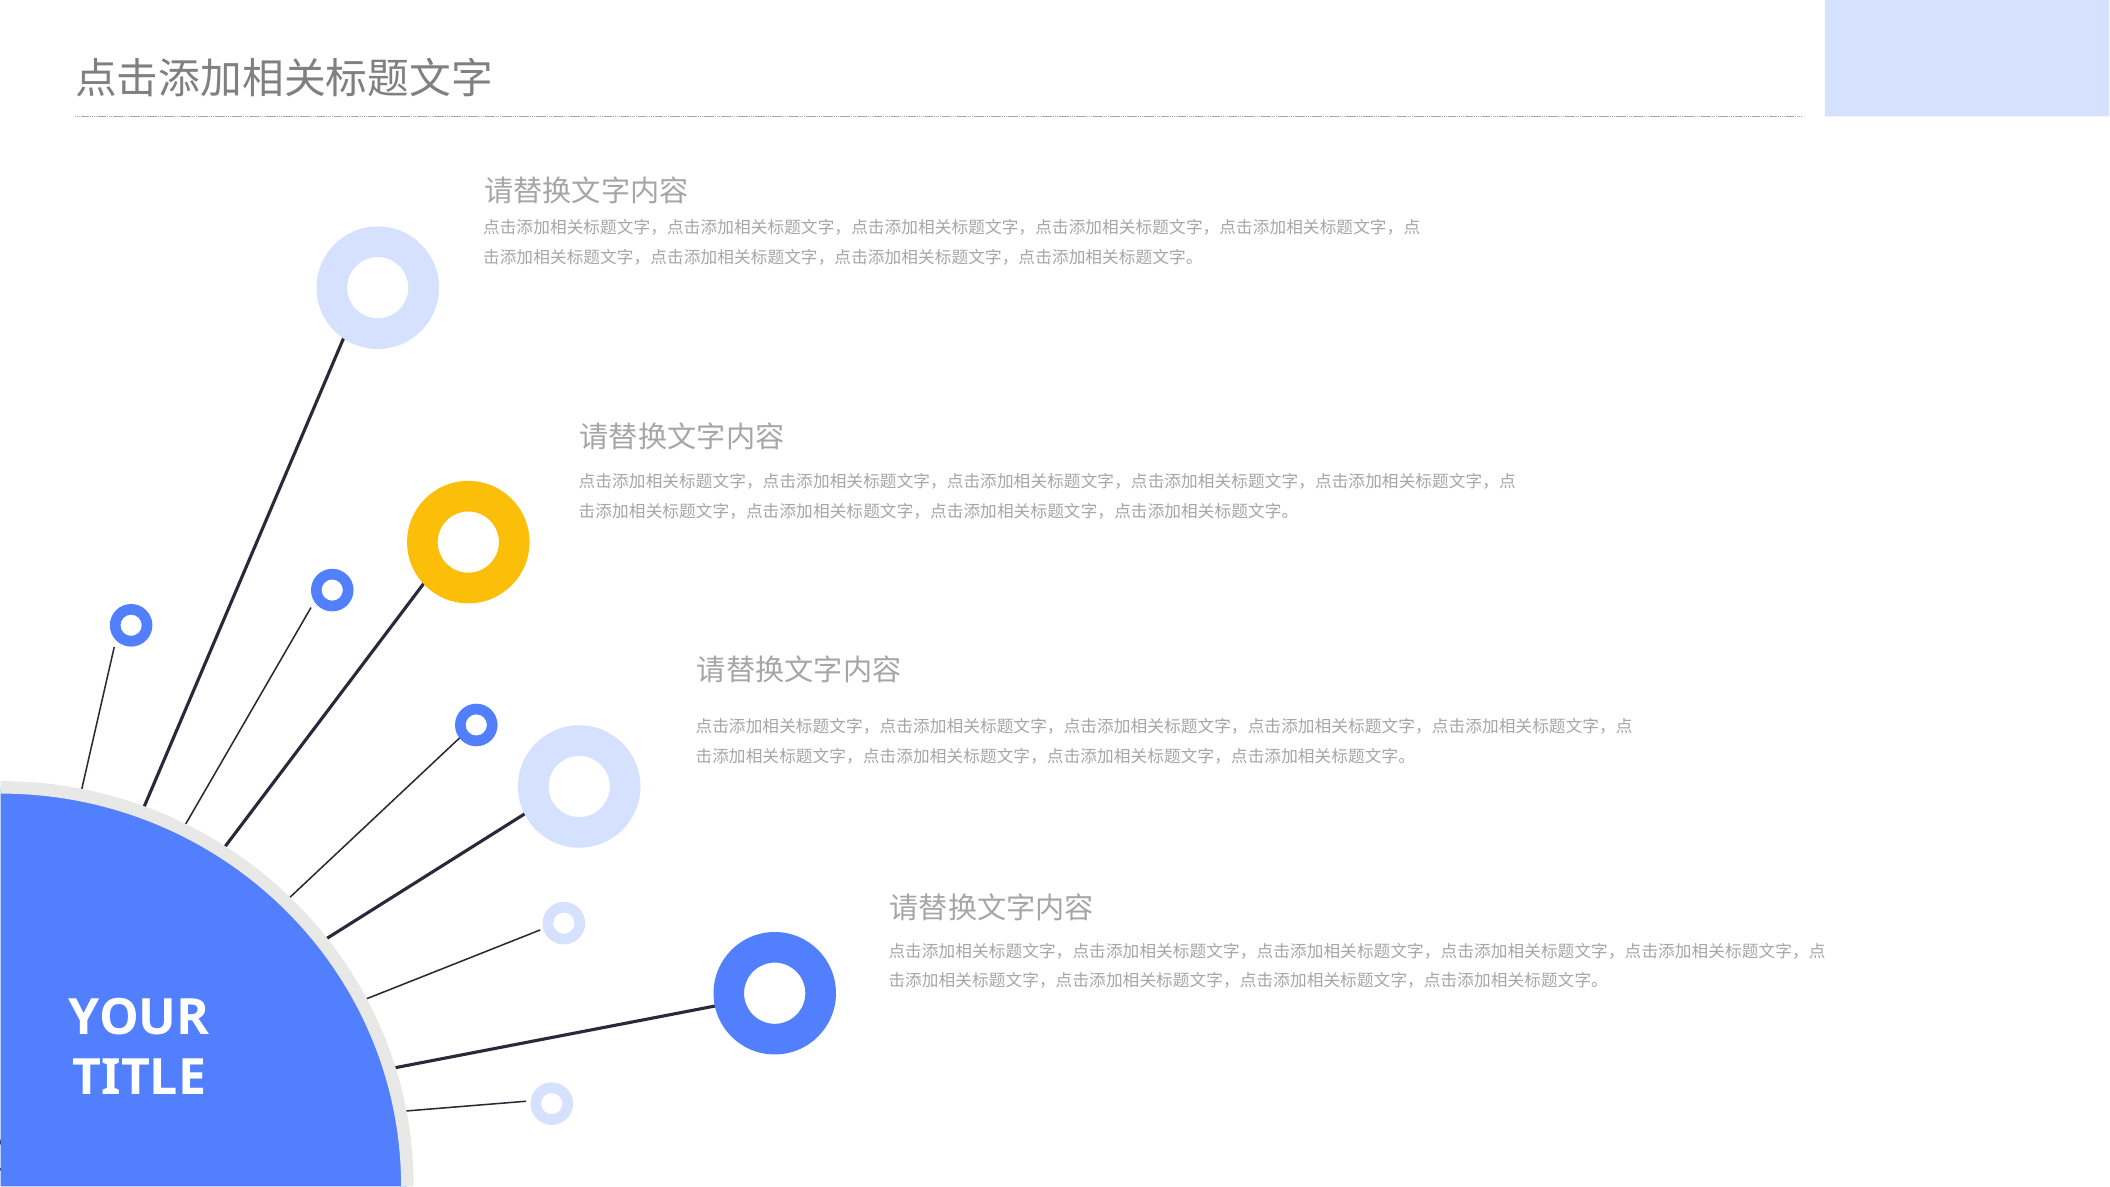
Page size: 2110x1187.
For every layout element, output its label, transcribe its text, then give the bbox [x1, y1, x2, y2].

text_box 点击添加相关标题文字 [59, 44, 563, 107]
text_box [722, 932, 836, 1055]
text_box 点击添加相关标题文字，点击添加相关标题文字，点击添加相关标题文字，点击添加相关标题文字，点击添加相关标题文字，点击添加相关标题文字，点击添加相关标题文字，点击添加相关标题文字，点击添加相关标题文字。 [873, 922, 1850, 998]
text_box [316, 226, 440, 326]
text_box 请替换文字内容 [722, 403, 963, 462]
text_box 请替换文字内容 [873, 874, 1273, 933]
text_box 点击添加相关标题文字，点击添加相关标题文字，点击添加相关标题文字，点击添加相关标题文字，点击添加相关标题文字，点击添加相关标题文字，点击添加相关标题文字，点击添加相关标题文字，点击添加相关标题文字。 [722, 698, 1658, 773]
text_box 点击添加相关标题文字，点击添加相关标题文字，点击添加相关标题文字，点击添加相关标题文字，点击添加相关标题文字，点击添加相关标题文字，点击添加相关标题文字，点击添加相关标题文字，点击添加相关标题文字。 [468, 199, 1445, 274]
text_box 请替换文字内容 [468, 157, 867, 216]
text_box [0, 787, 408, 1187]
text_box 请替换文字内容 [722, 642, 1080, 694]
text_box 点击添加相关标题文字，点击添加相关标题文字，点击添加相关标题文字，点击添加相关标题文字，点击添加相关标题文字，点击添加相关标题文字，点击添加相关标题文字，点击添加相关标题文字，点击添加相关标题文字。 [722, 453, 1540, 529]
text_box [0, 326, 722, 1176]
